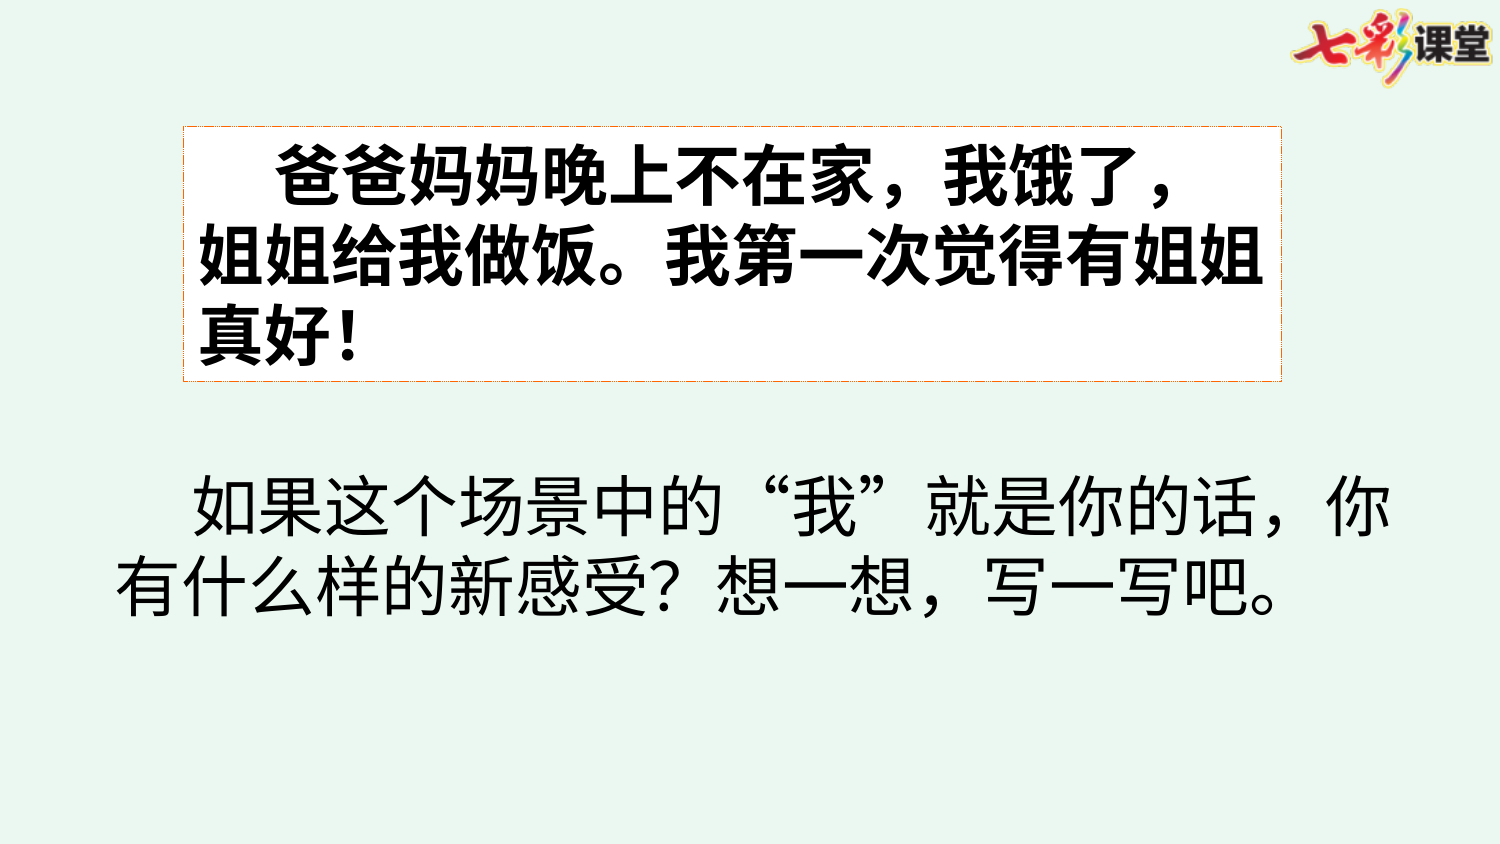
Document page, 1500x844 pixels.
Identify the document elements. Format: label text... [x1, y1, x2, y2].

text_box 如果这个场景中的“我”就是你的话，你有什么样的新感受？想一想，写一写吧。 [100, 457, 1424, 633]
text_box 爸爸妈妈晚上不在家，我饿了，姐姐给我做饭。我第一次觉得有姐姐真好！ [181, 124, 1284, 383]
picture [1289, 8, 1495, 89]
